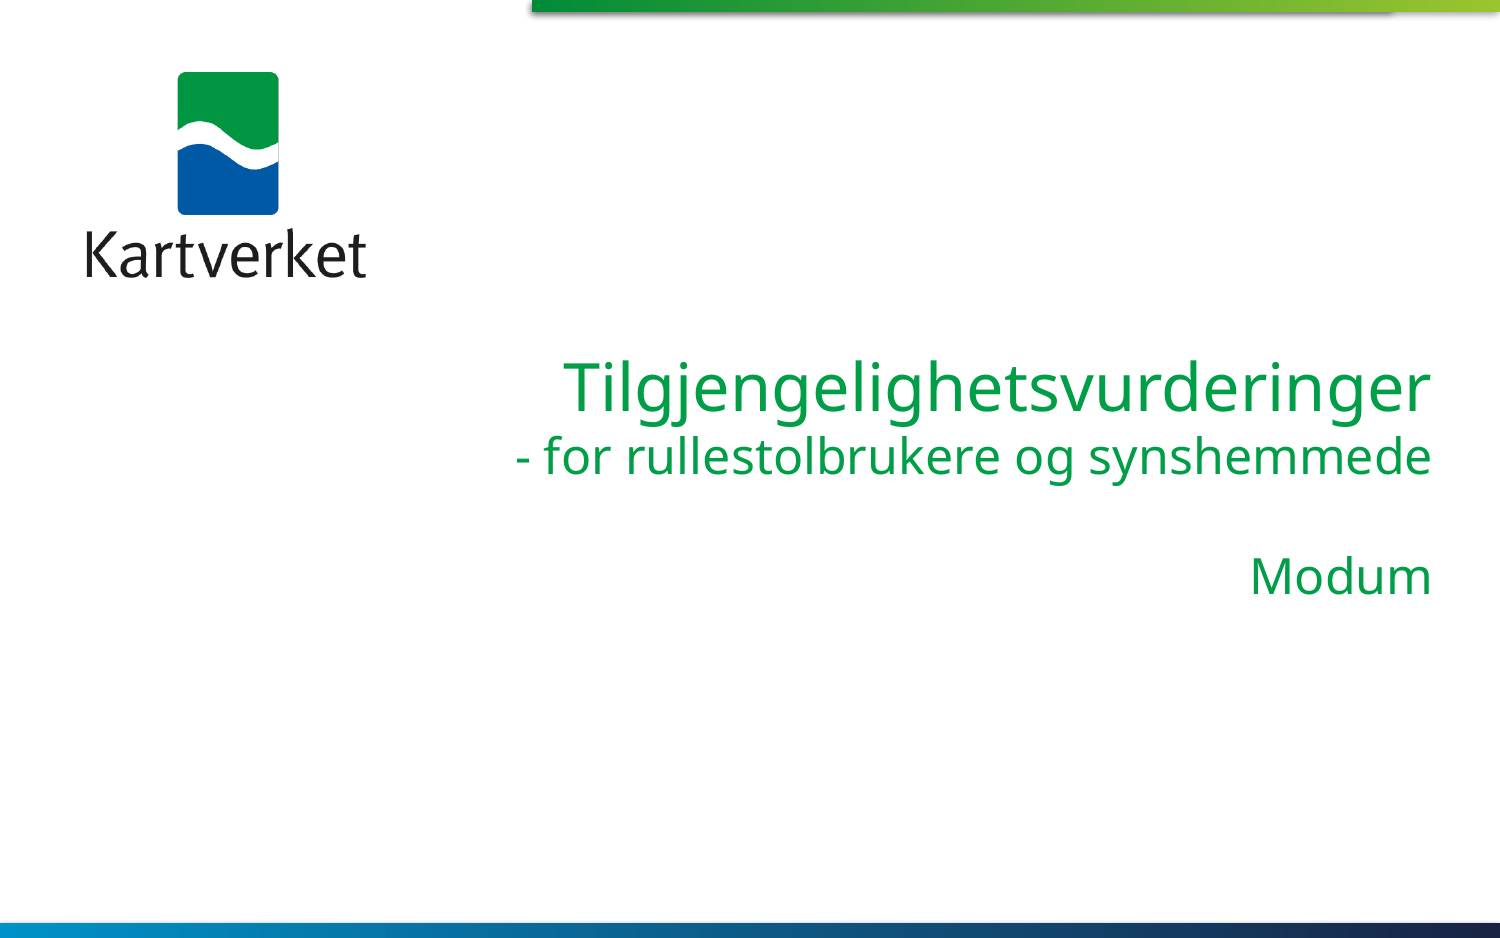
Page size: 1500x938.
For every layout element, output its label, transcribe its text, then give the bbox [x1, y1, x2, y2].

text_box Tilgjengelighetsvurderinger - for rullestolbrukere og synshemmede Modum [66, 337, 1449, 613]
